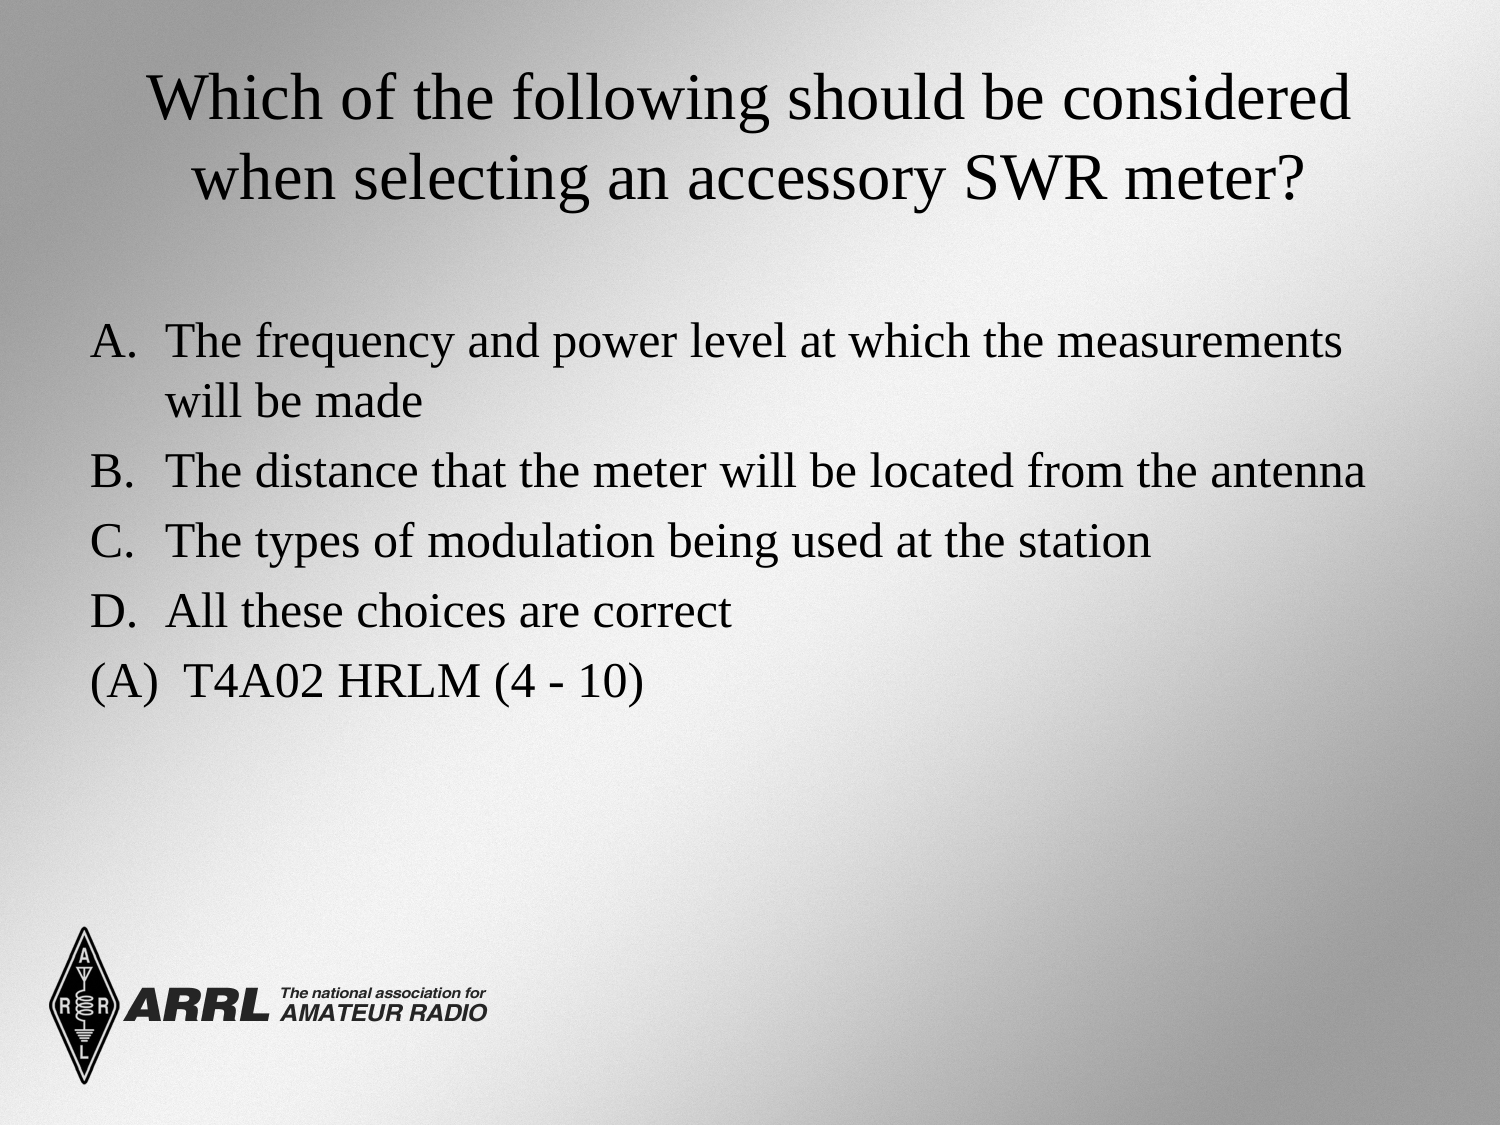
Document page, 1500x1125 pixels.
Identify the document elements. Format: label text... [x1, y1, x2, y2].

title Which of the following should be considered when selecting an accessory SWR meter? [75, 45, 1425, 233]
list The frequency and power level at which the measurements will be made The distance that the meter will be located from the antenna The types of modulation being used at the station All these choices are correct (A) T4A02 HRLM (4 - 10) [75, 299, 1425, 1005]
picture [0, 0, 1500, 1125]
